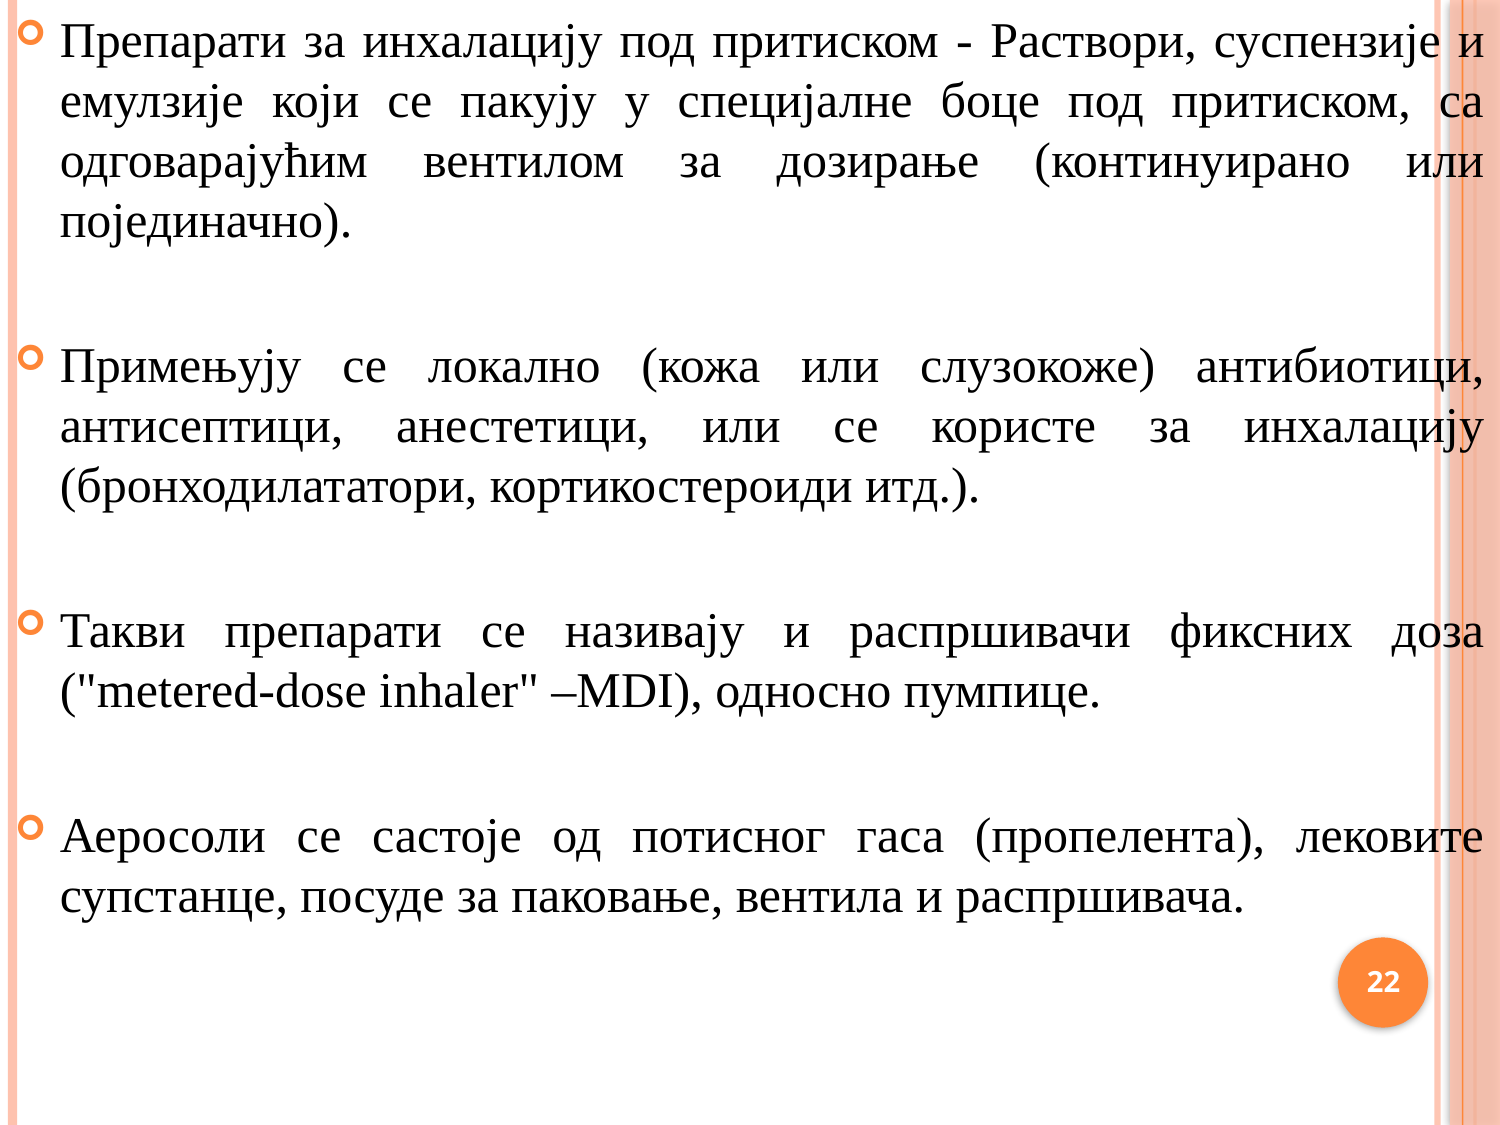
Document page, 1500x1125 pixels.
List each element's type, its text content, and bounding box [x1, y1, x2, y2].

list Препарати за инхалацију под притиском - Раствори, суспензије и емулзије који се пакују у специјалне боце под притиском, са одговарајућим вентилом за дозирање (континуирано или појединачно). Примењују се локално (кожа или слузокоже) антибиотици, антисептици, анестетици, или се користе за инхалацију (бронходилататори, кортикостероиди итд.). Такви препарати се називају и распршивачи фиксних доза ("metered-dose inhaler" –MDI), односно пумпице. Аеросоли се састоје од потисног гаса (пропелента), лековите супстанце, посуде за паковање, вентила и распршивача. [0, 0, 1500, 1125]
